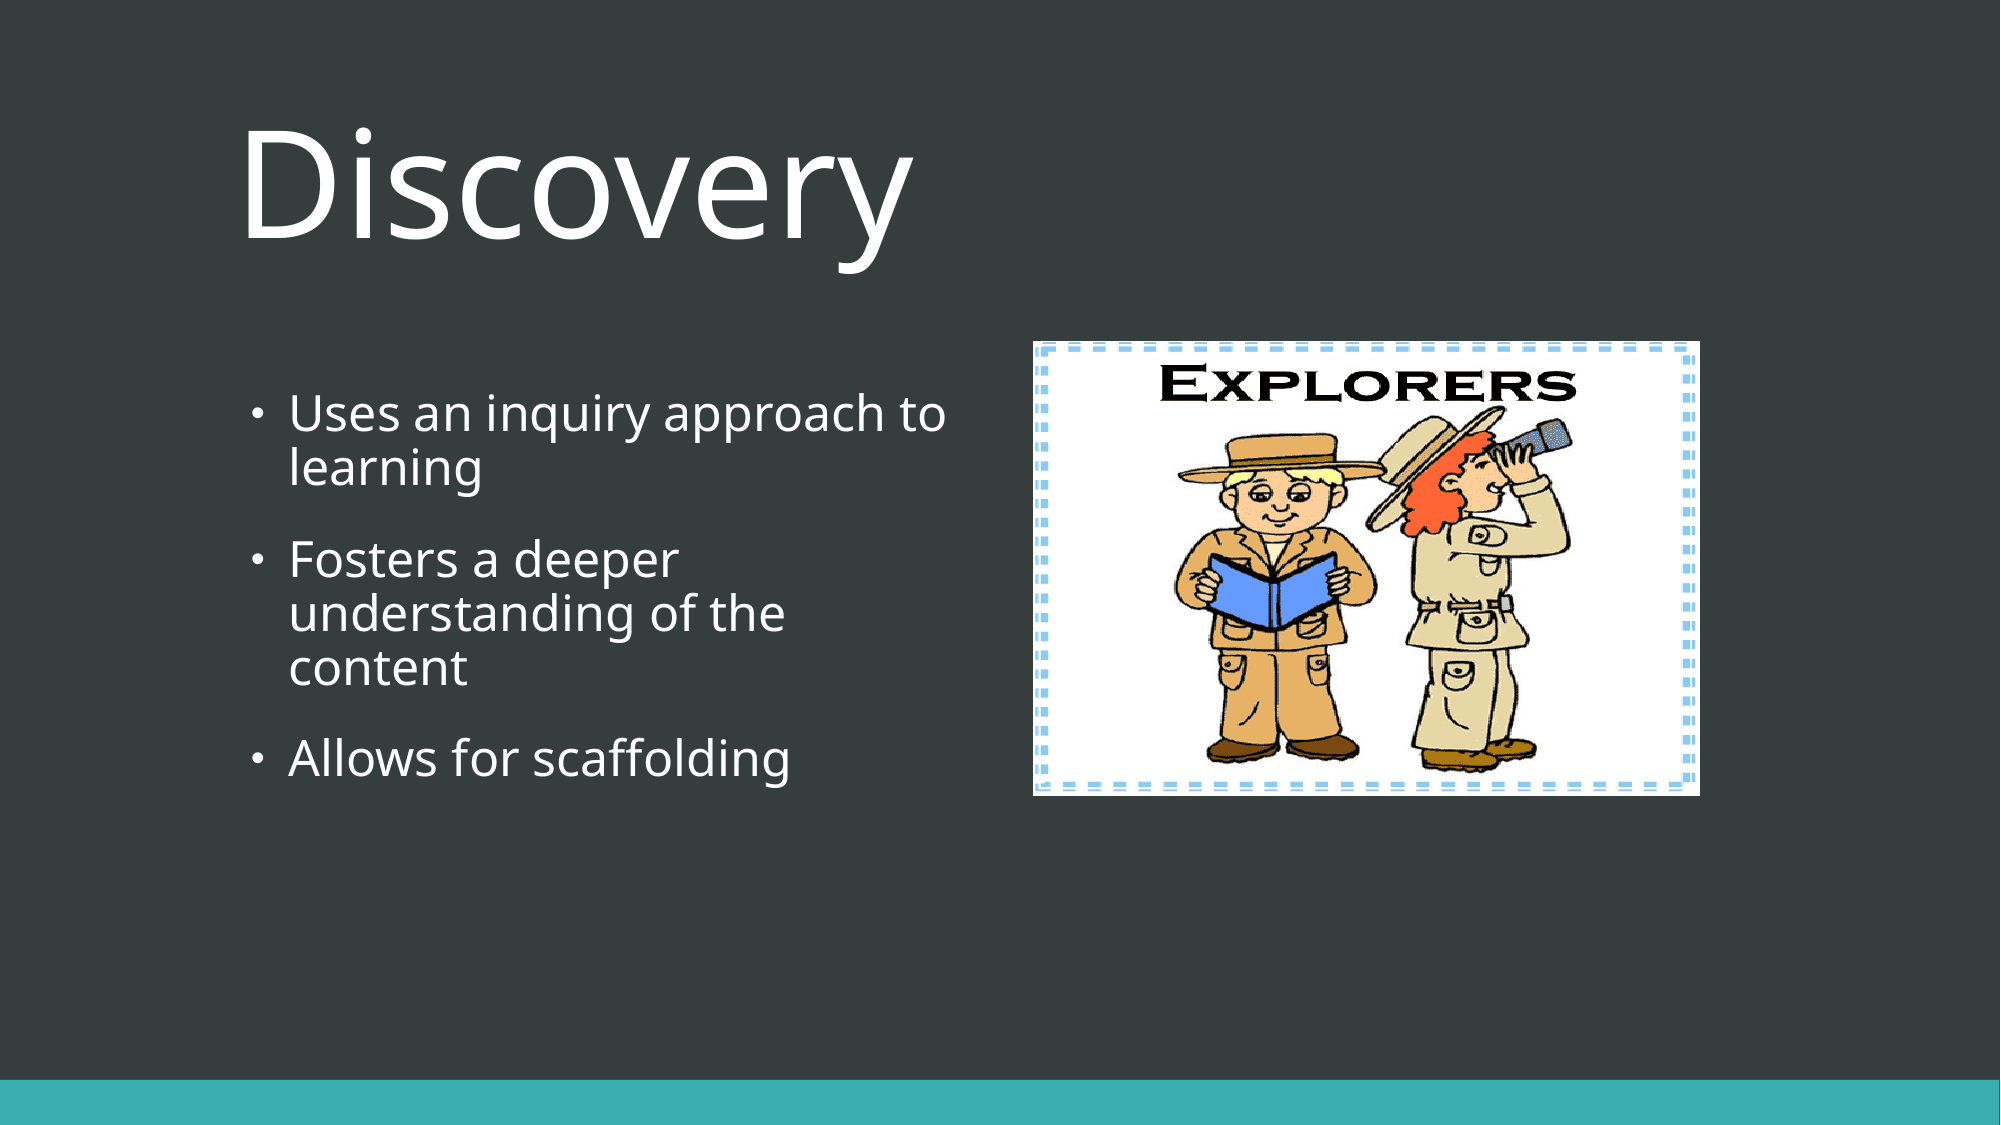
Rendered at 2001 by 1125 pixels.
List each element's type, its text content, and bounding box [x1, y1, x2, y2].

picture [1033, 341, 1700, 796]
title Discovery [219, 76, 1780, 279]
list Uses an inquiry approach to learning Fosters a deeper understanding of the content Allows for scaffolding [228, 381, 984, 957]
